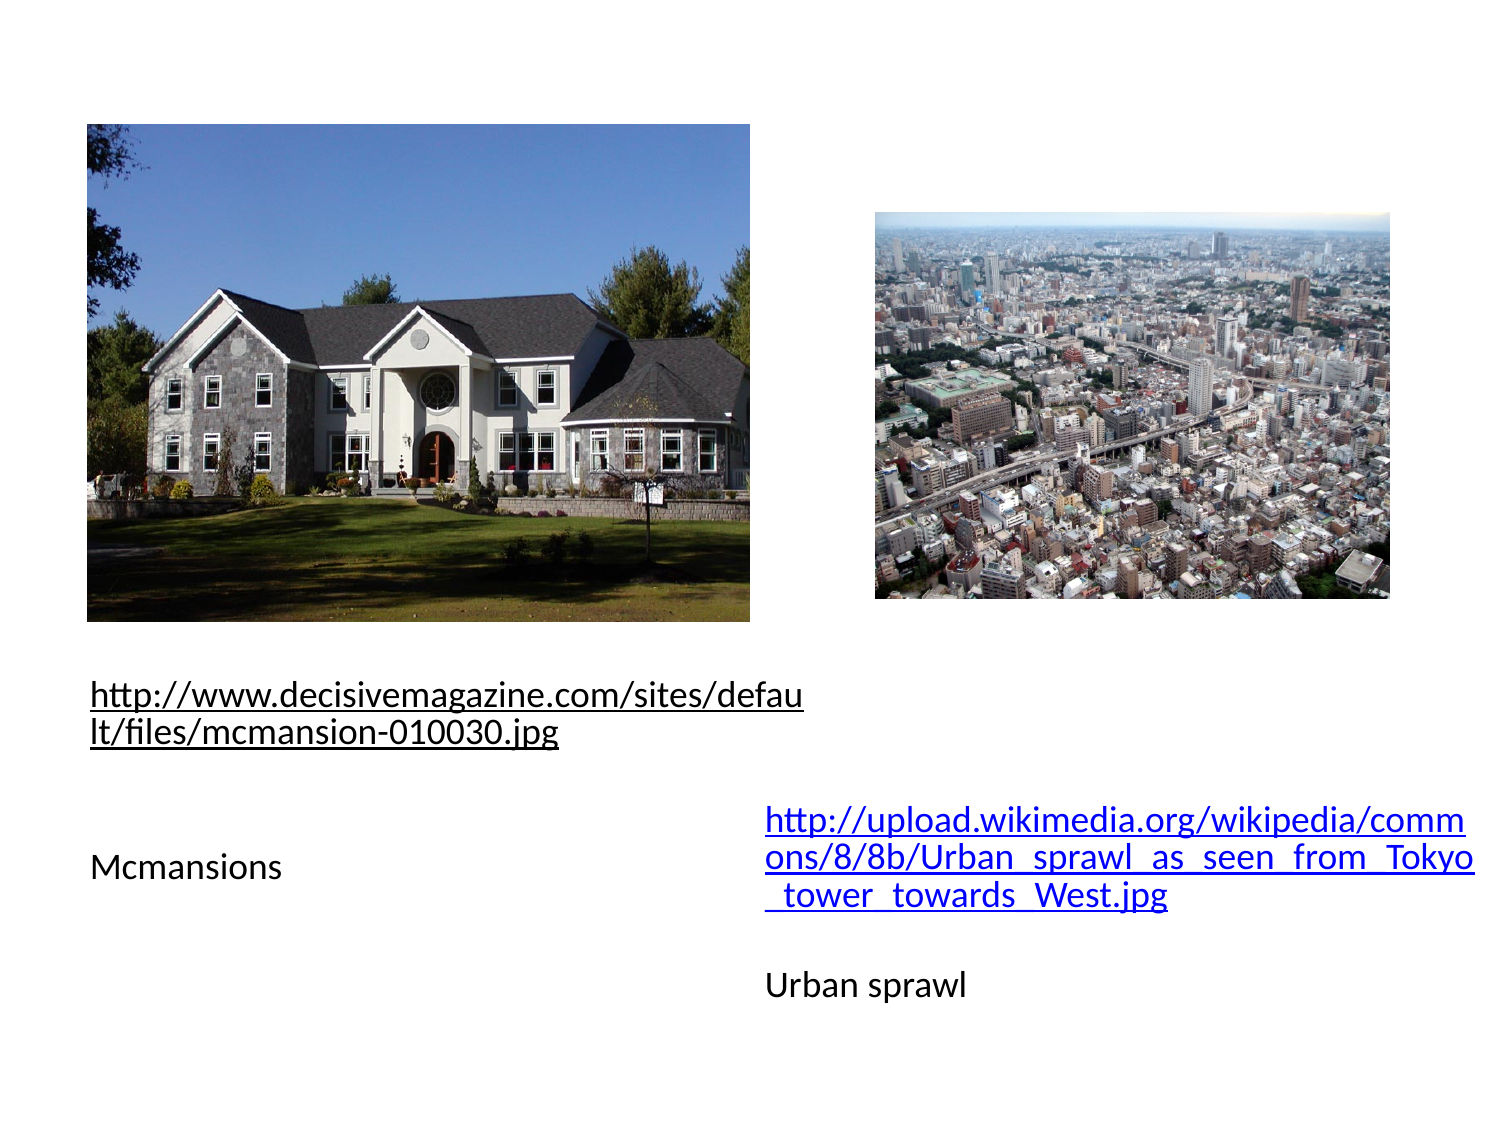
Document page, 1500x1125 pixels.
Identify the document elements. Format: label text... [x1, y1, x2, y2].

text_box http://www.decisivemagazine.com/sites/default/files/mcmansion-010030.jpg Mcmansions [74, 662, 825, 858]
picture [874, 212, 1390, 599]
picture [87, 124, 751, 622]
text_box http://upload.wikimedia.org/wikipedia/commons/8/8b/Urban_sprawl_as_seen_from_Tokyo_tower_towards_West.jpg Urban sprawl [749, 787, 1500, 938]
